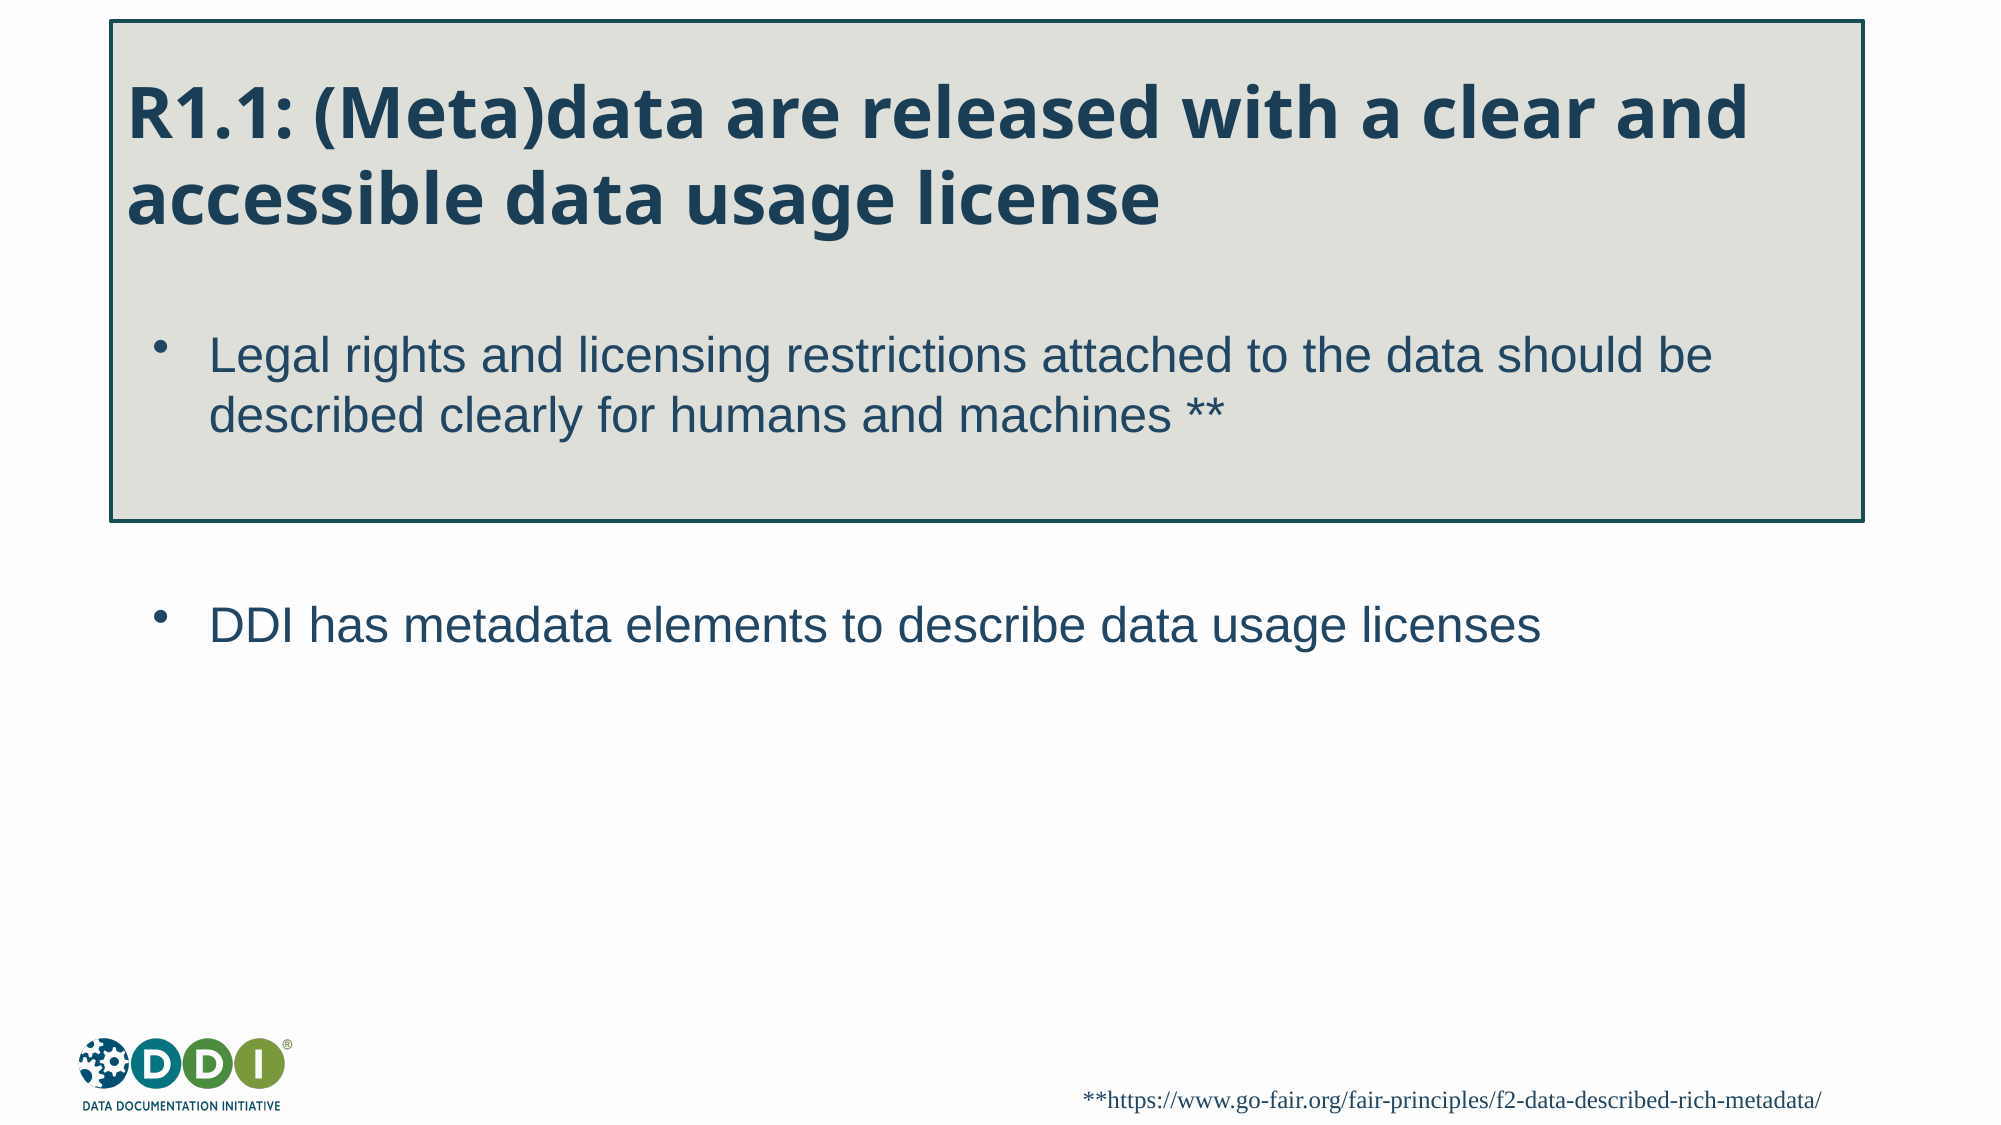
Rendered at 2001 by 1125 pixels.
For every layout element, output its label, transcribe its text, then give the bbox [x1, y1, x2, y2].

picture [65, 1032, 305, 1115]
title R1.1: (Meta)data are released with a clear and accessible data usage license [111, 59, 1863, 247]
text_box **https://www.go-fair.org/fair-principles/f2-data-described-rich-metadata/ [1068, 1076, 2000, 1122]
text_box [109, 19, 1865, 523]
list Legal rights and licensing restrictions attached to the data should be described clearly for humans and machines ** DDI has metadata elements to describe data usage licenses [137, 314, 1863, 1014]
